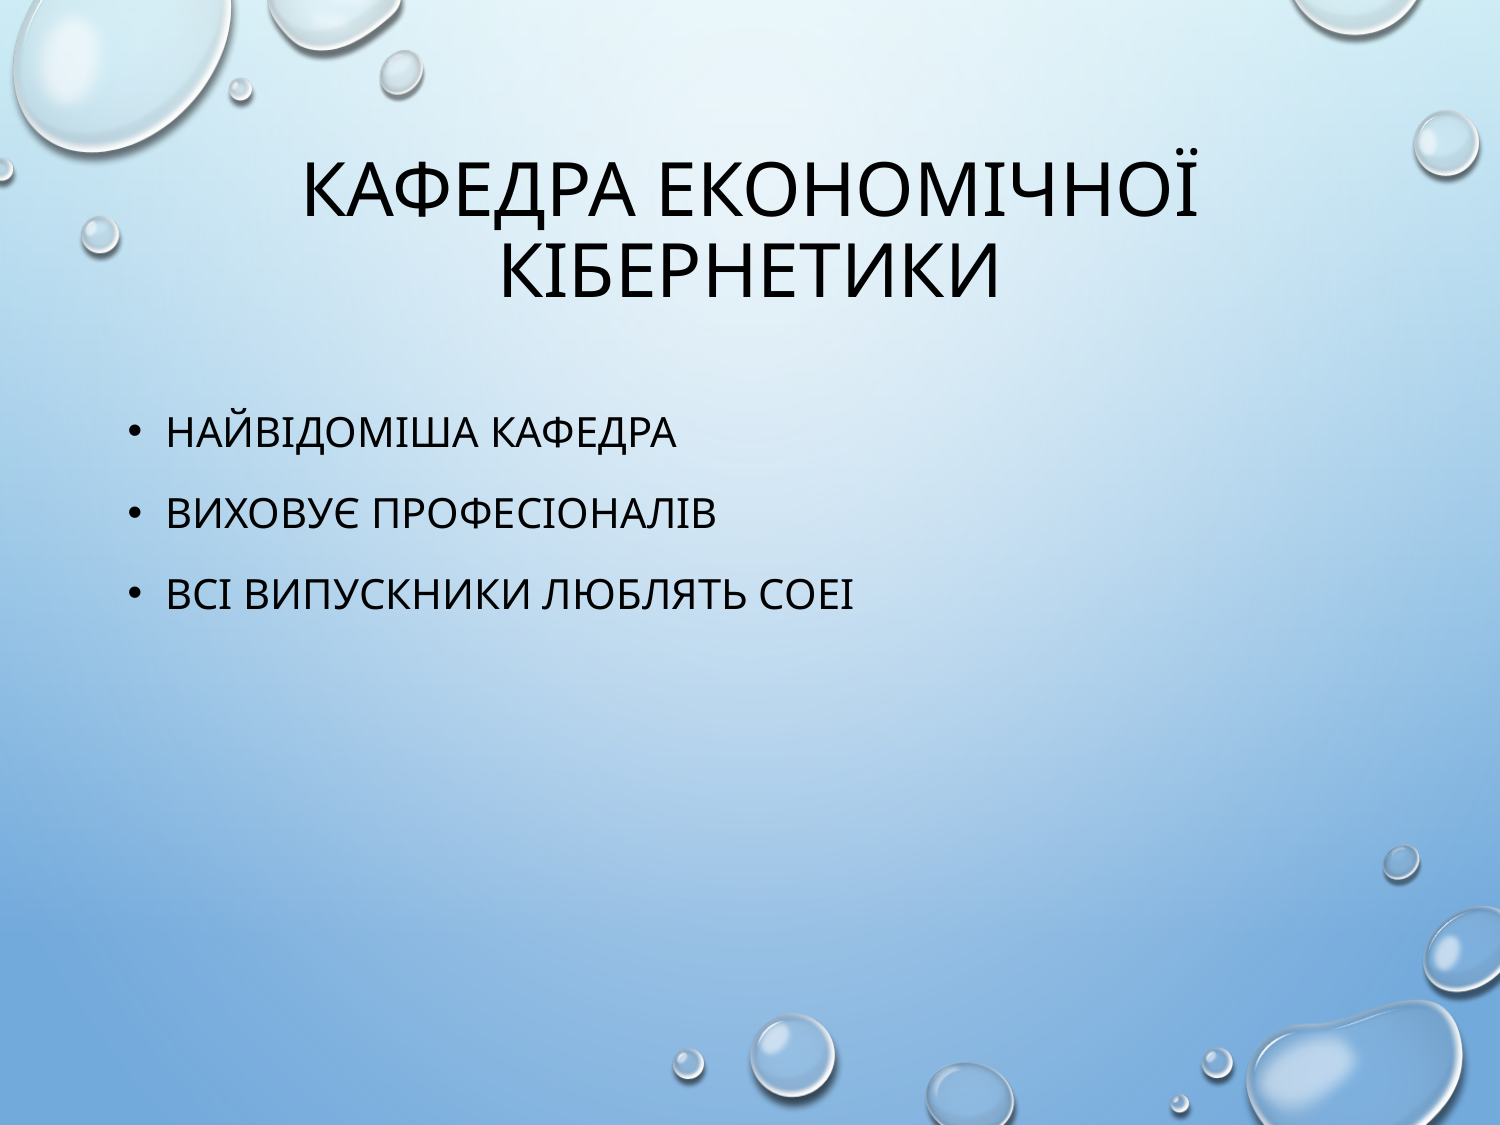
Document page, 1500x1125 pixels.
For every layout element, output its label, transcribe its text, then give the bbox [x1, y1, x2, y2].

list Найвідоміша кафедра Виховує професіоналів Всі випускники люблять СОЕІ [112, 388, 1388, 950]
title Кафедра економічної кібернетики [112, 101, 1388, 364]
picture [0, 0, 1500, 1125]
